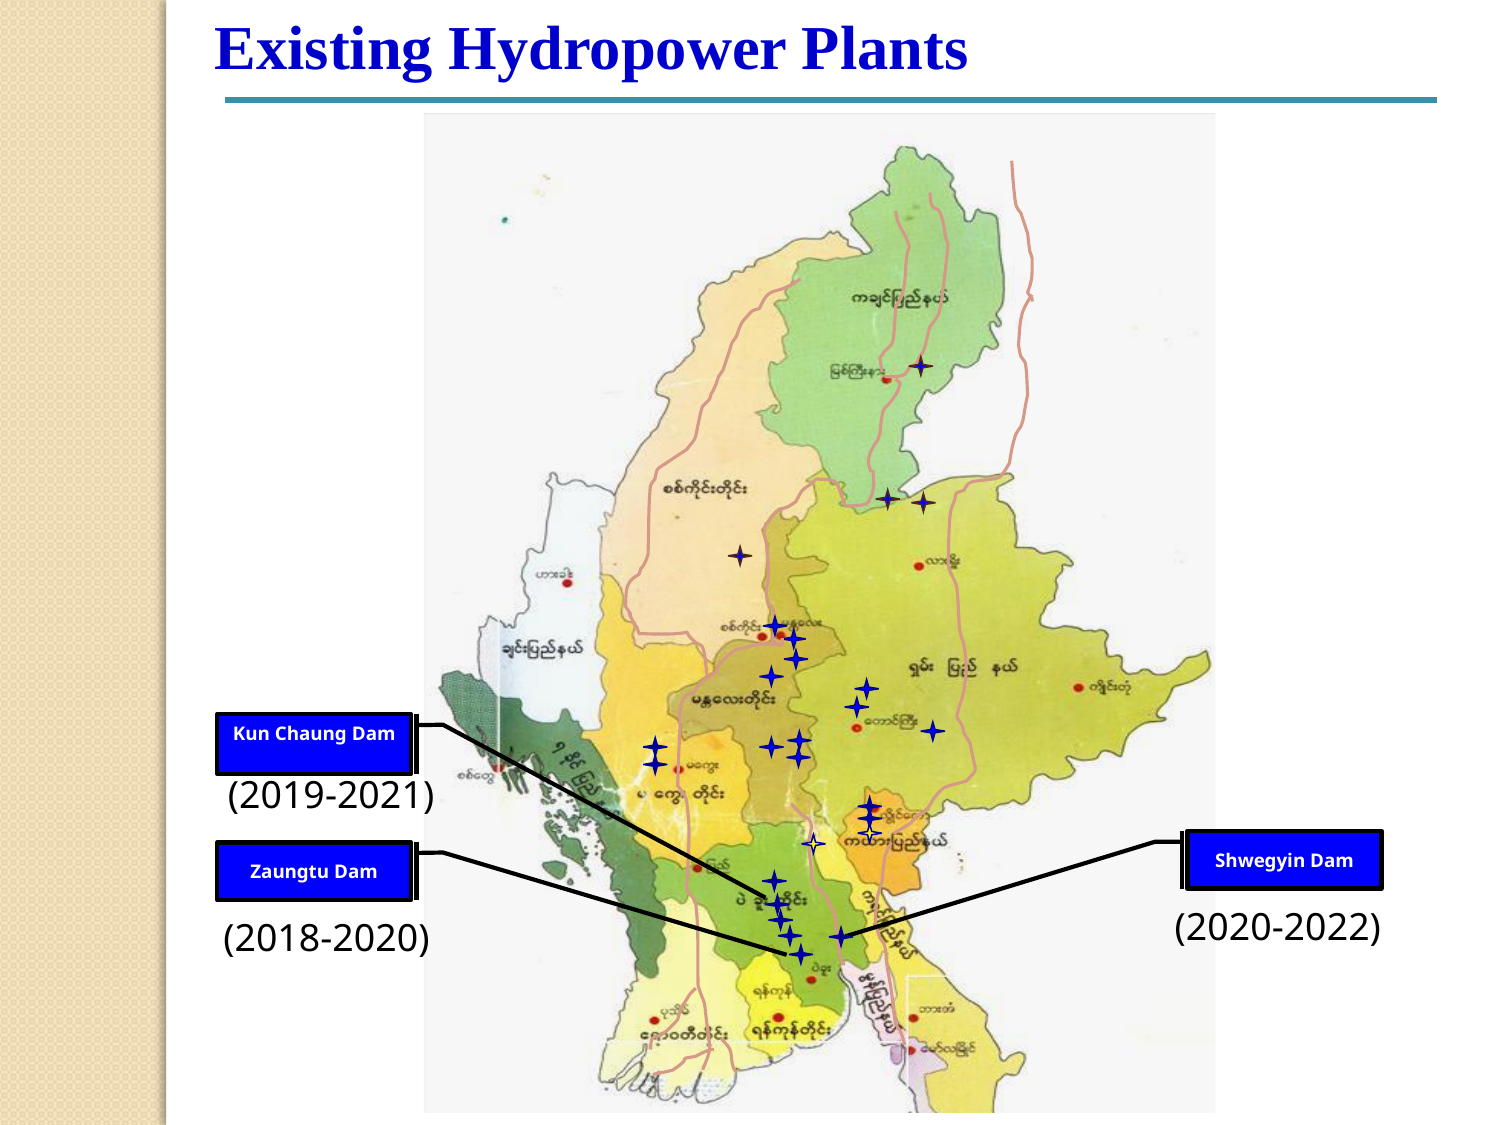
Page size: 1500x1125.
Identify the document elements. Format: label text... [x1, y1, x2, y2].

text_box (2018-2020) [208, 906, 416, 967]
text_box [625, 160, 1033, 1075]
picture [423, 102, 1216, 1113]
text_box Kun Chaung Dam [215, 712, 413, 763]
text_box (2019-2021) [213, 763, 416, 823]
text_box Shwegyin Dam [1222, 829, 1384, 891]
text_box Existing Hydropower Plants [200, 0, 1500, 88]
text_box (2020-2022) [1222, 895, 1409, 955]
text_box Zaungtu Dam [215, 840, 413, 902]
